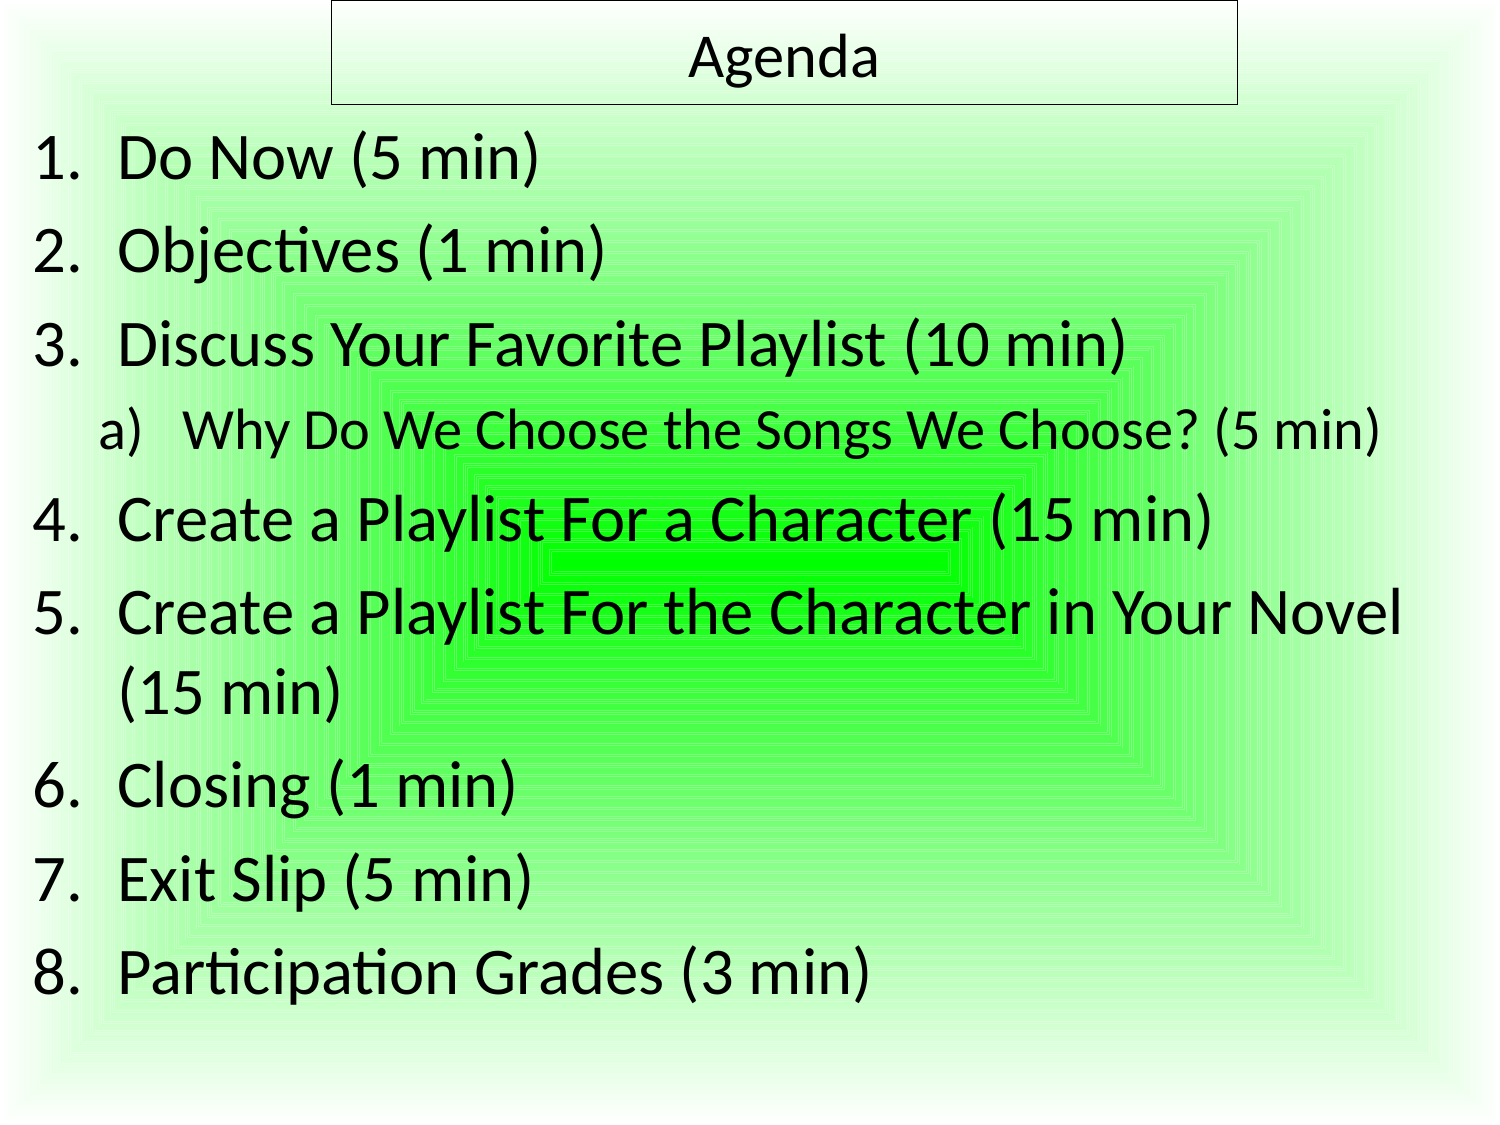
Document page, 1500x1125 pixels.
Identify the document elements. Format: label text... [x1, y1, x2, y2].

text_box Agenda [331, 0, 1238, 105]
list Do Now (5 min) Objectives (1 min) Discuss Your Favorite Playlist (10 min) Why Do We Choose the Songs We Choose? (5 min) Create a Playlist For a Character (15 min) Create a Playlist For the Character in Your Novel (15 min) Closing (1 min) Exit Slip (5 min) Participation Grades (3 min) [0, 104, 1500, 1125]
